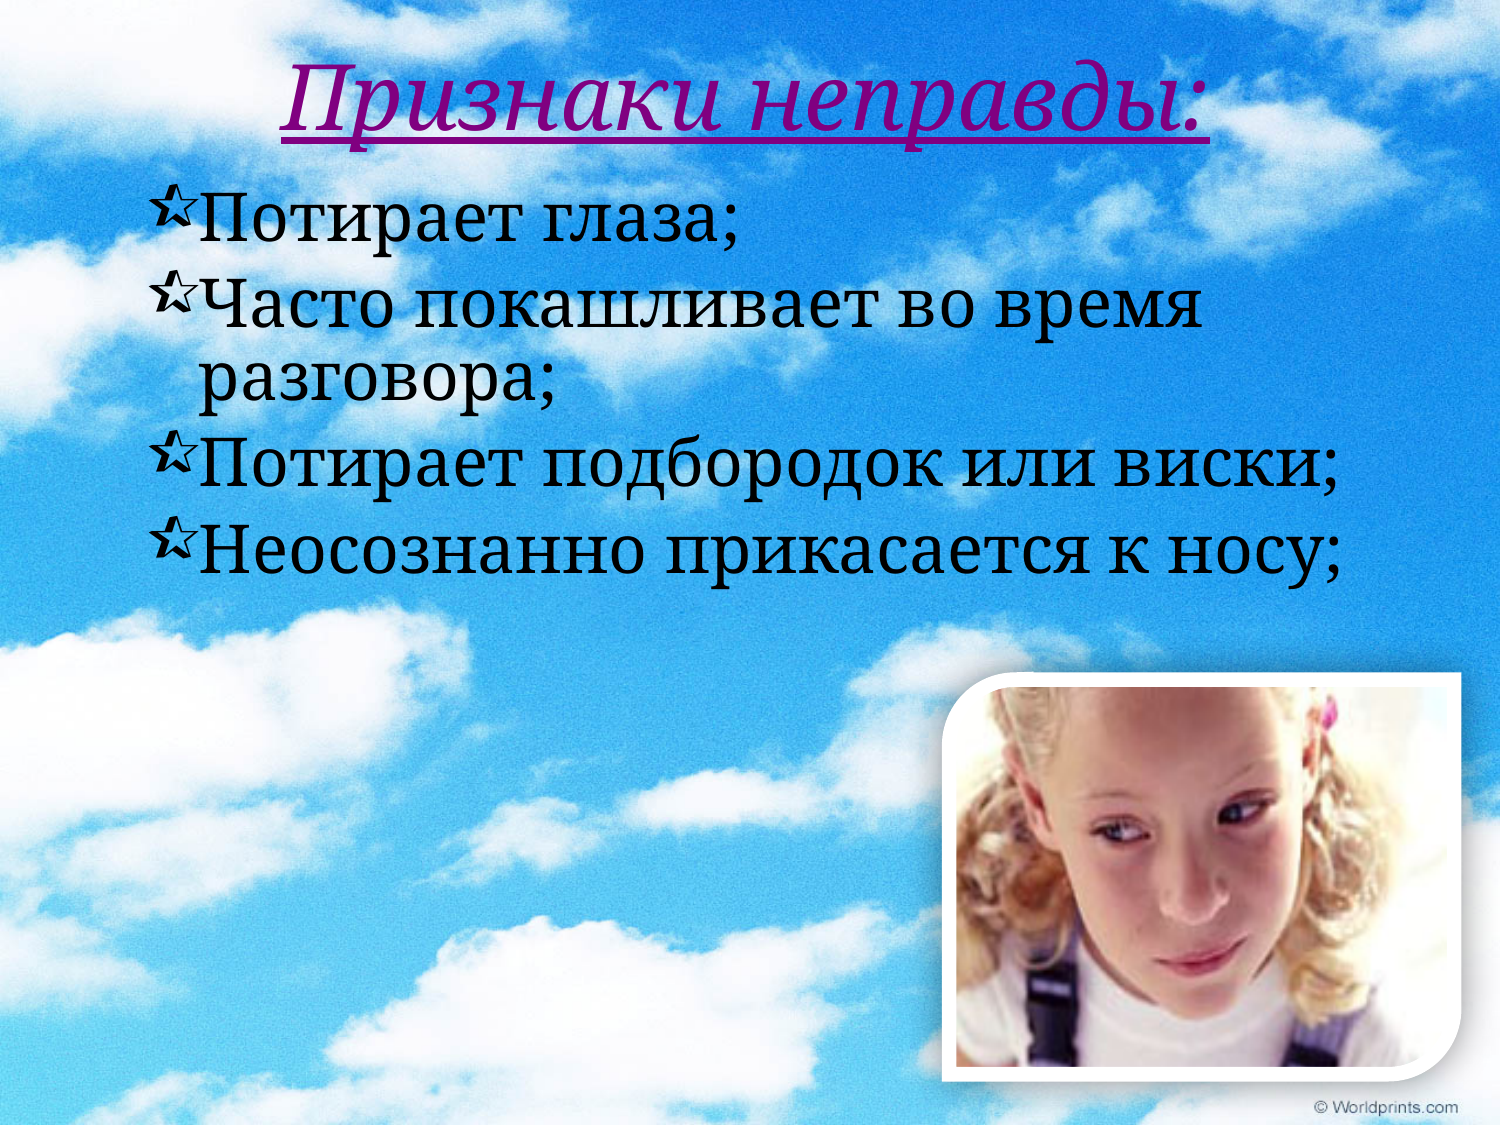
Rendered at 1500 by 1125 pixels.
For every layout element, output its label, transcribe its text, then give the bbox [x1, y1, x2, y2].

title Признаки неправды: [70, 0, 1421, 188]
picture [0, 0, 1500, 1125]
list Потирает глаза; Часто покашливает во время разговора; Потирает подбородок или виски; Неосознанно прикасается к носу; [128, 175, 1392, 726]
